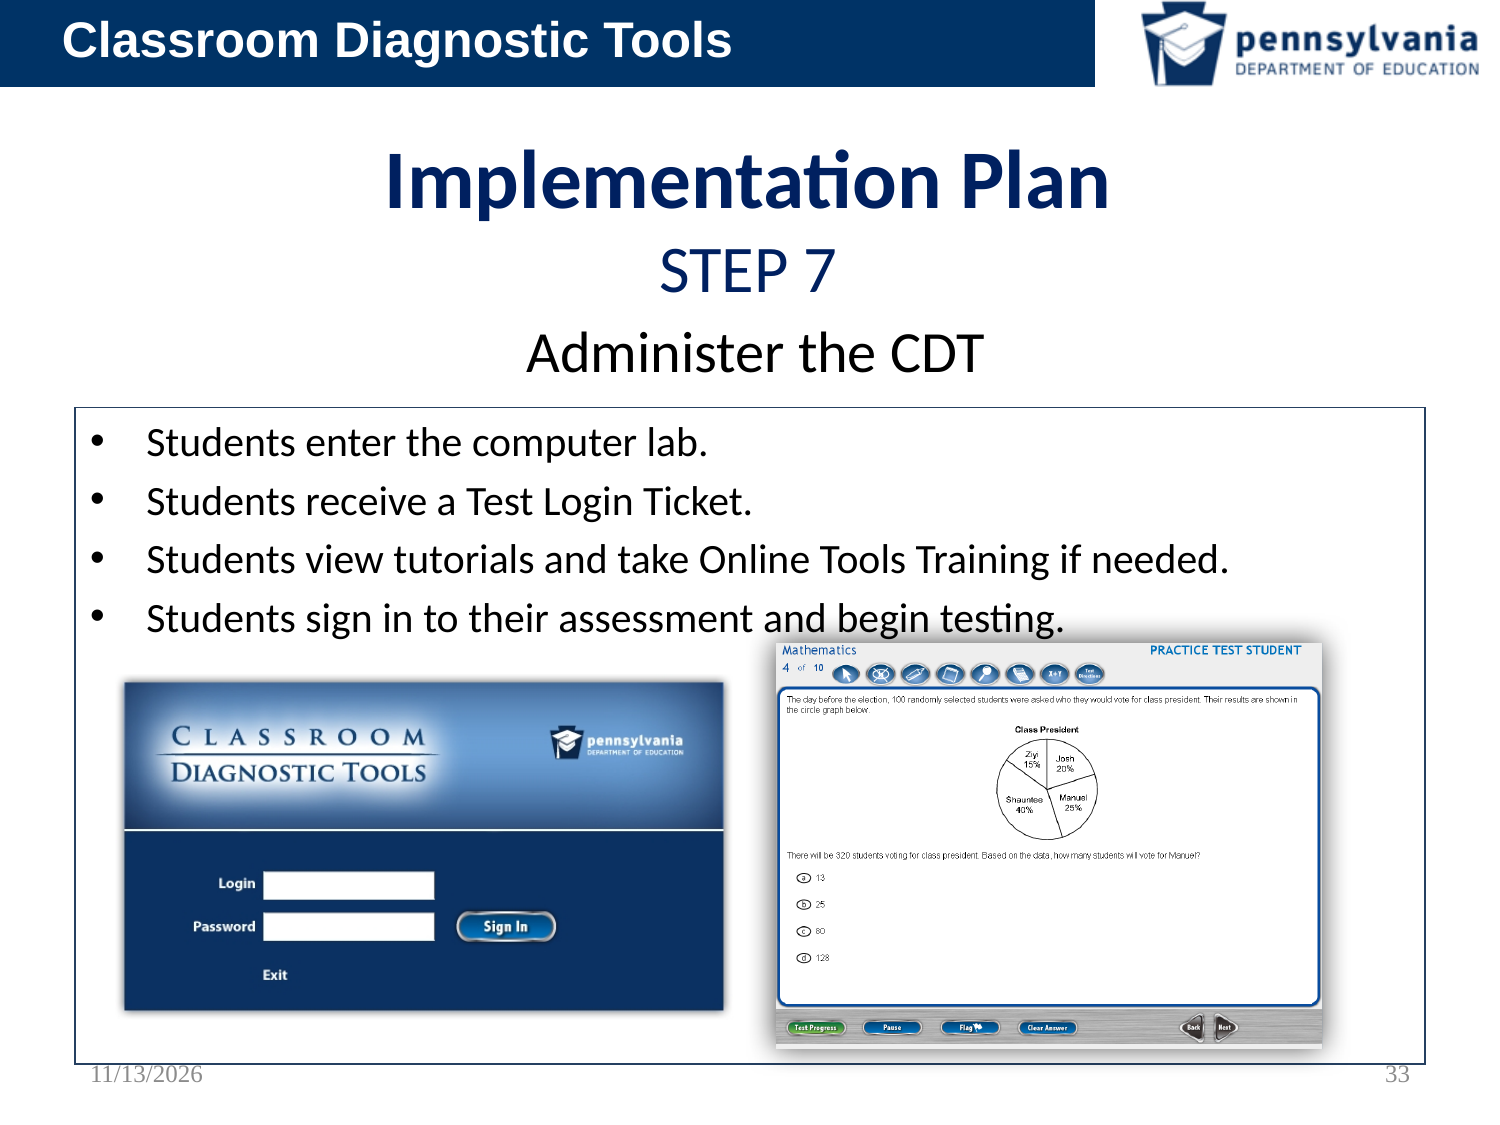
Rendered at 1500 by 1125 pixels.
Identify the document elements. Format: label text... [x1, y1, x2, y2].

slide_number 33 [1074, 1042, 1425, 1103]
picture [1134, 0, 1485, 90]
picture [115, 674, 735, 1021]
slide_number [75, 1042, 425, 1103]
title Implementation Plan STEP 7 Administer the CDT [73, 146, 1424, 365]
list Students enter the computer lab. Students receive a Test Login Ticket. Students view tutorials and take Online Tools Training if needed. Students sign in to their assessment and begin testing. [74, 407, 1426, 1065]
picture [775, 642, 1323, 1049]
